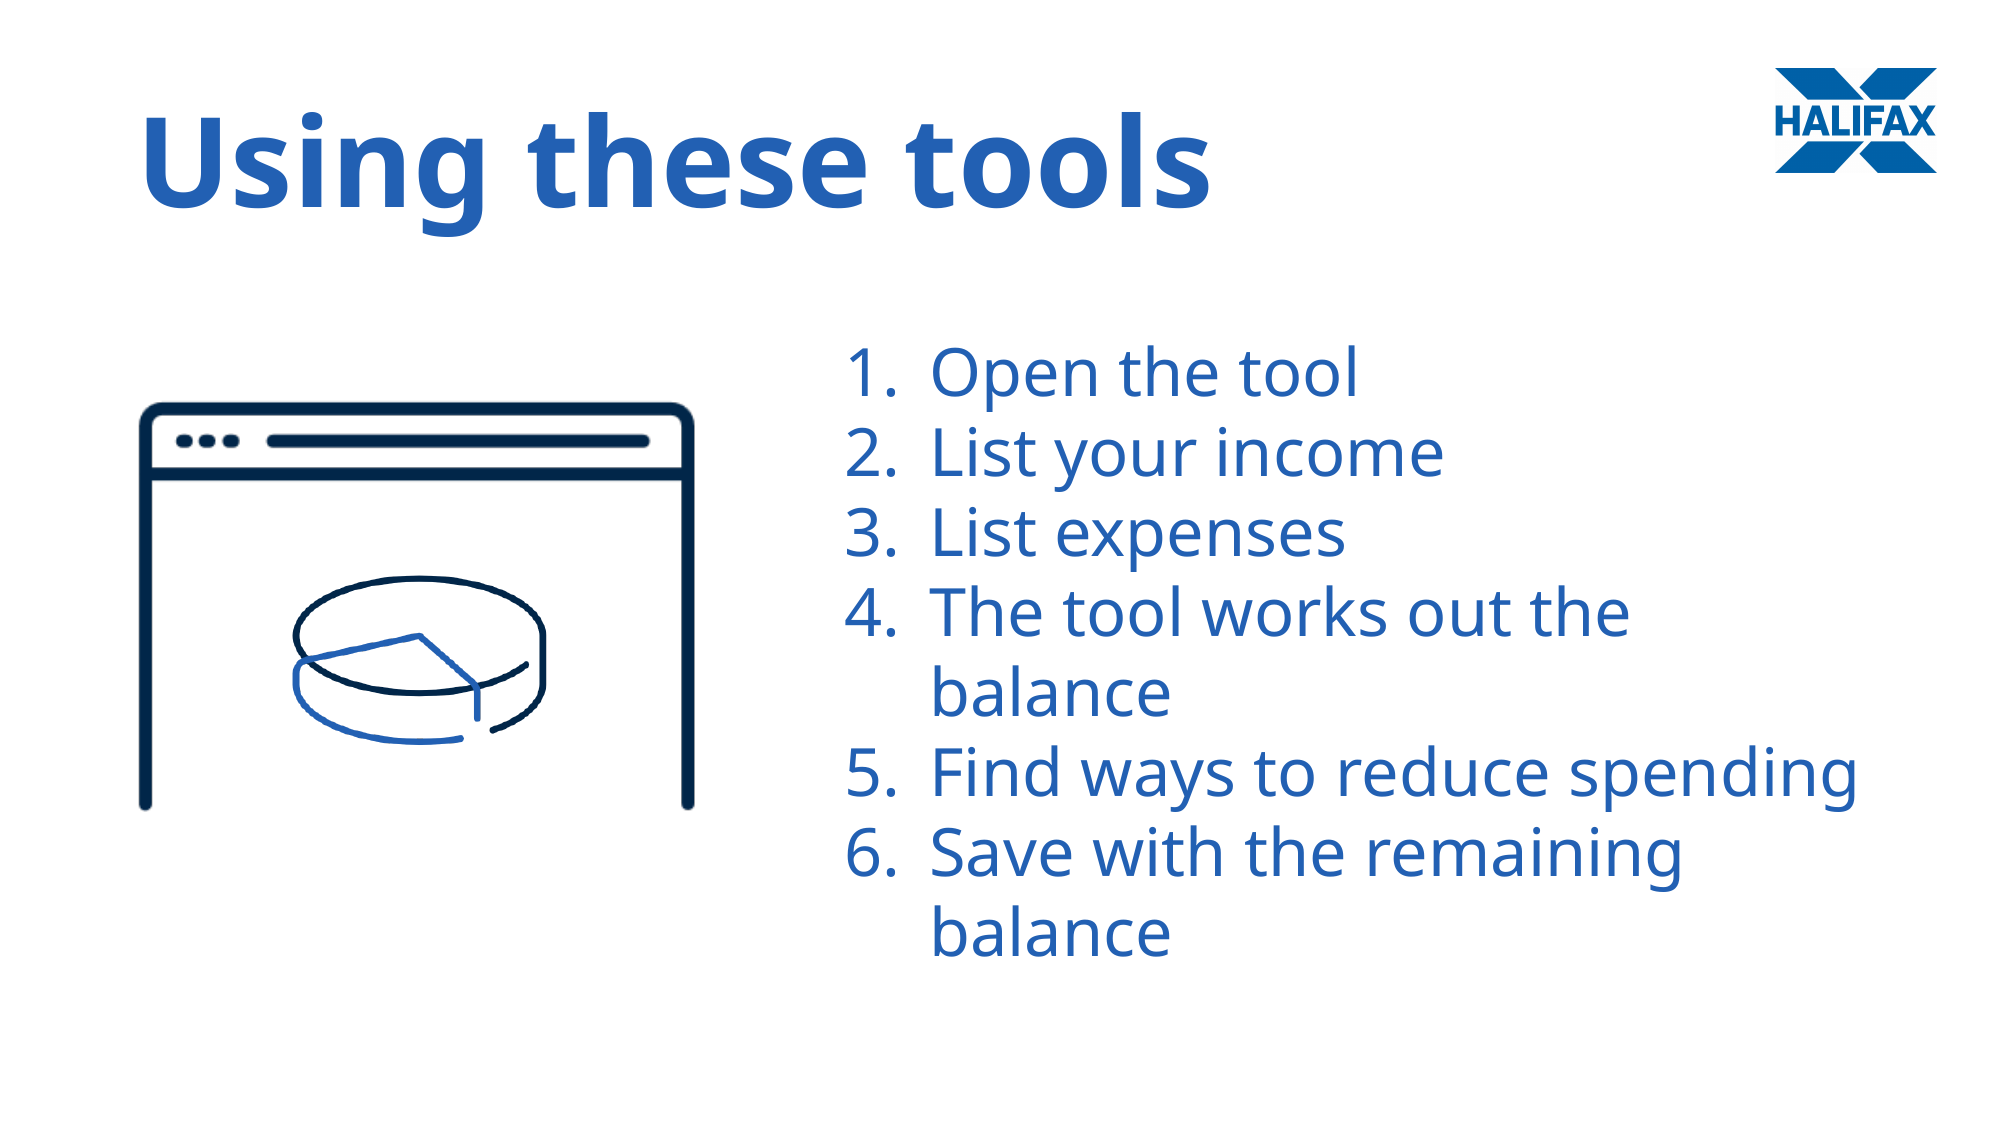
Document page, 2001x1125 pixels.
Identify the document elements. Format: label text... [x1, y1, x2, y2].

picture [1775, 68, 1937, 173]
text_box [49, 382, 784, 844]
list Using these tools [121, 75, 1579, 221]
list Open the tool List your income List expenses The tool works out the balance Find ways to reduce spending Save with the remaining balance [830, 328, 1879, 972]
